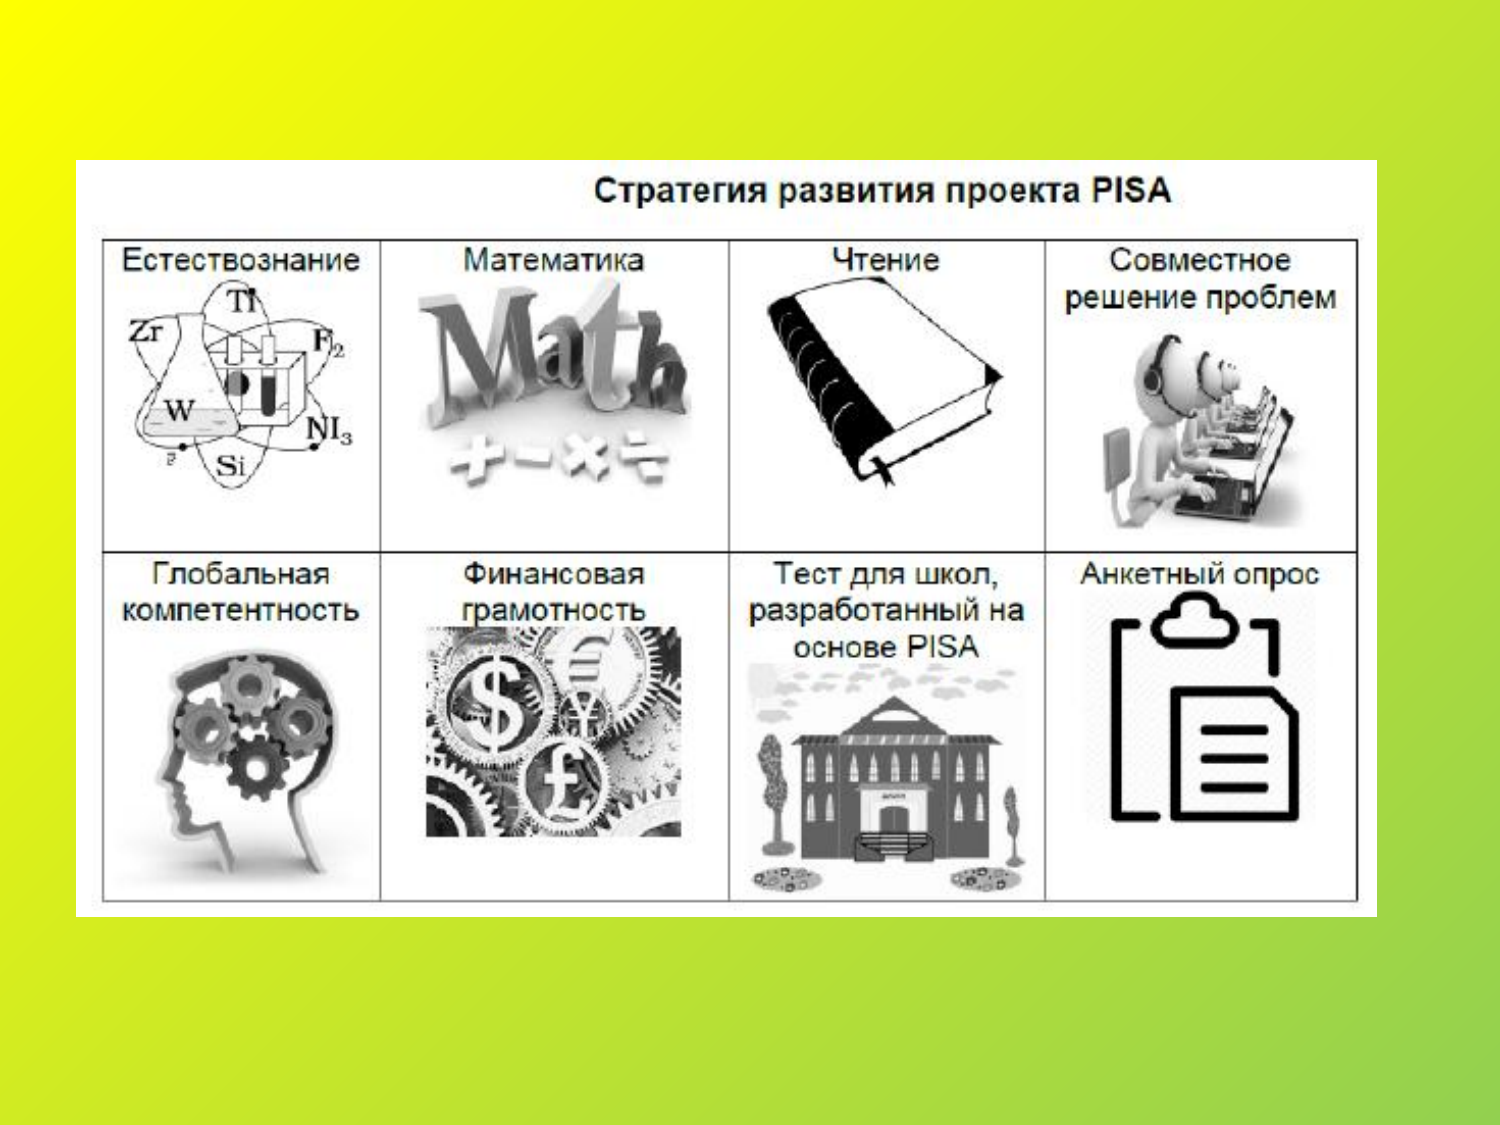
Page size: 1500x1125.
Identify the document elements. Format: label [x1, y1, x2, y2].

picture [76, 160, 1377, 918]
